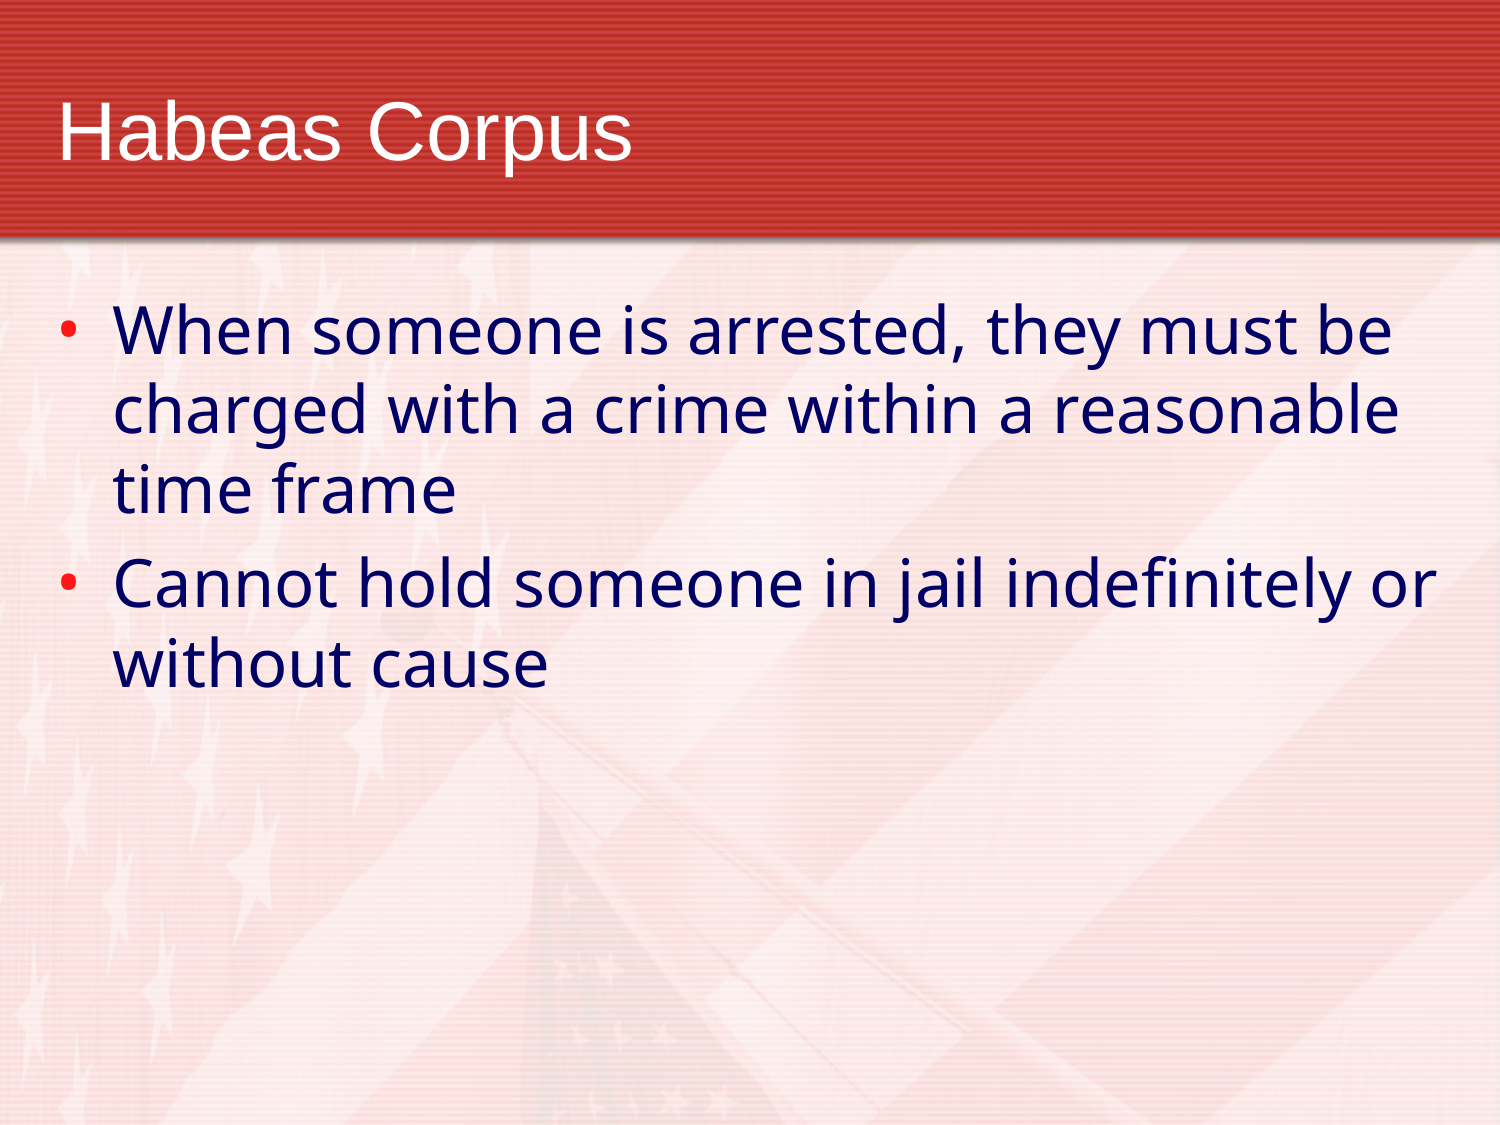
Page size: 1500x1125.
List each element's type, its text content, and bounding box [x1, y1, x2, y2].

title Habeas Corpus [41, 42, 1459, 186]
picture [0, 0, 1500, 1125]
list When someone is arrested, they must be charged with a crime within a reasonable time frame Cannot hold someone in jail indefinitely or without cause [41, 279, 1459, 1094]
